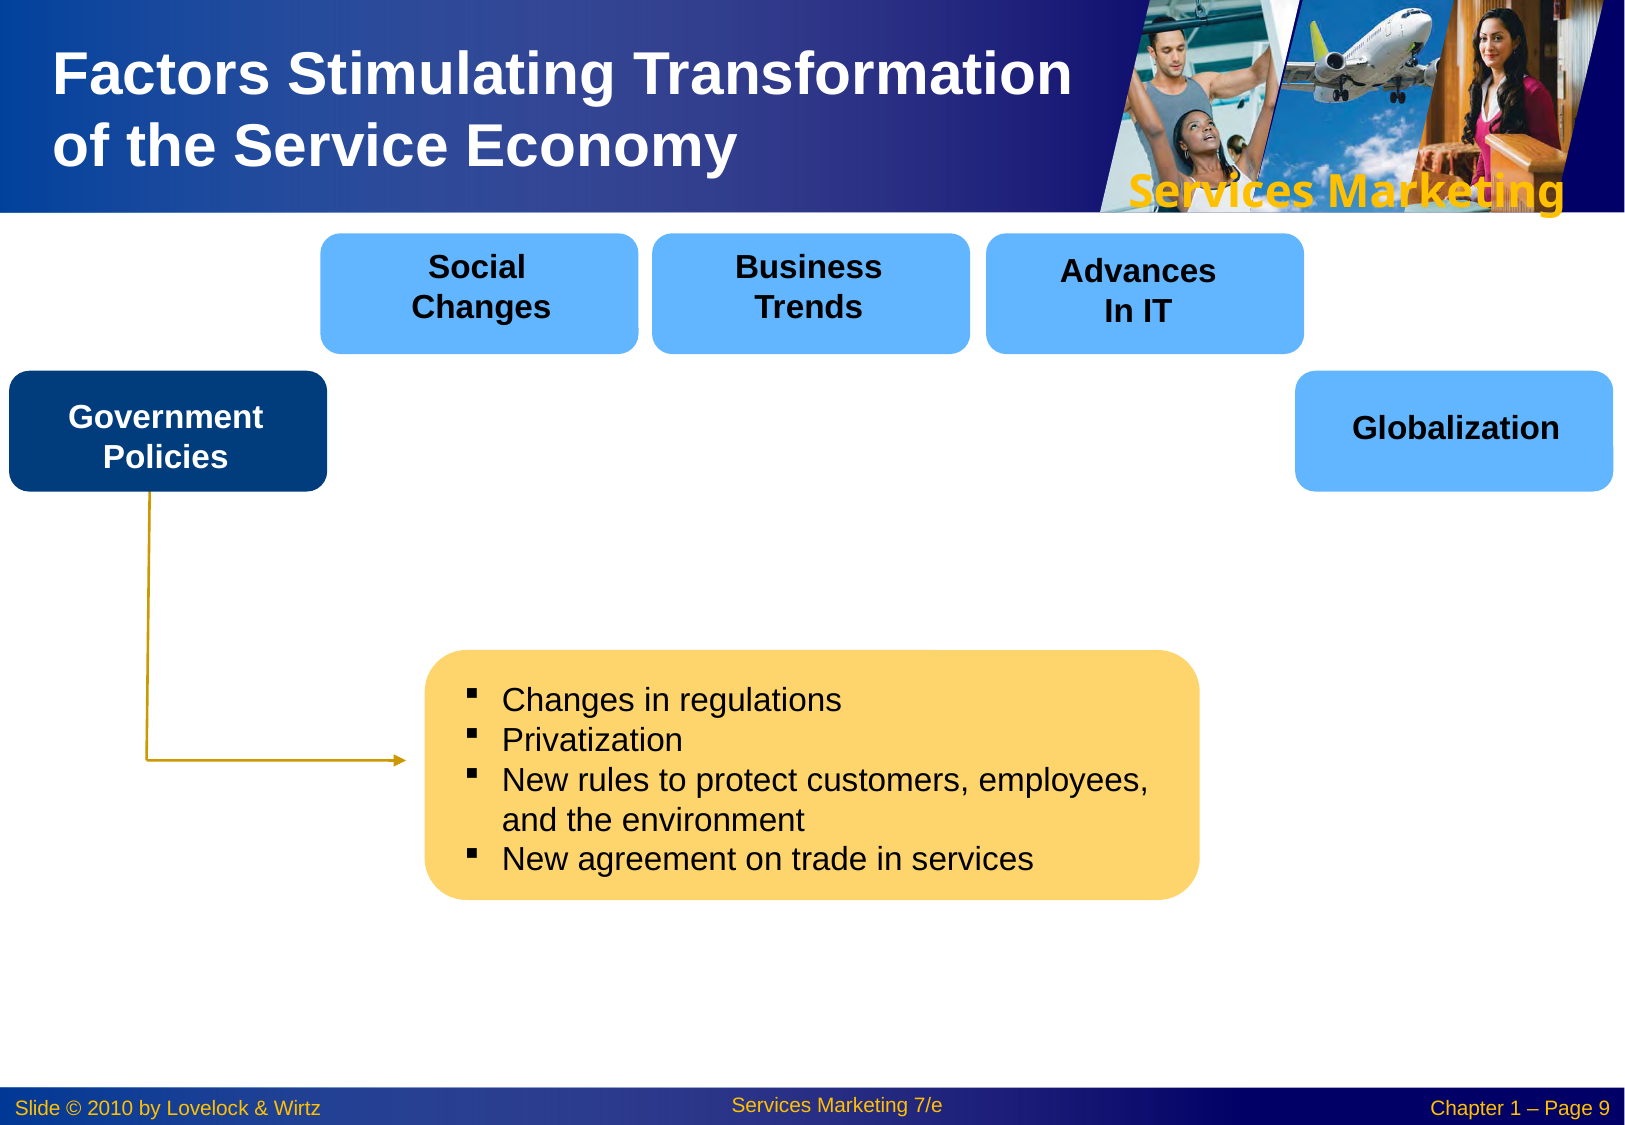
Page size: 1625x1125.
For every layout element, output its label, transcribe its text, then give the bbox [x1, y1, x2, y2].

title Factors Stimulating Transformation of the Service Economy [36, 37, 1100, 176]
picture [1546, 187, 1556, 202]
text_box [0, 233, 1614, 901]
picture [1100, 0, 1604, 213]
picture [1162, 186, 1172, 192]
